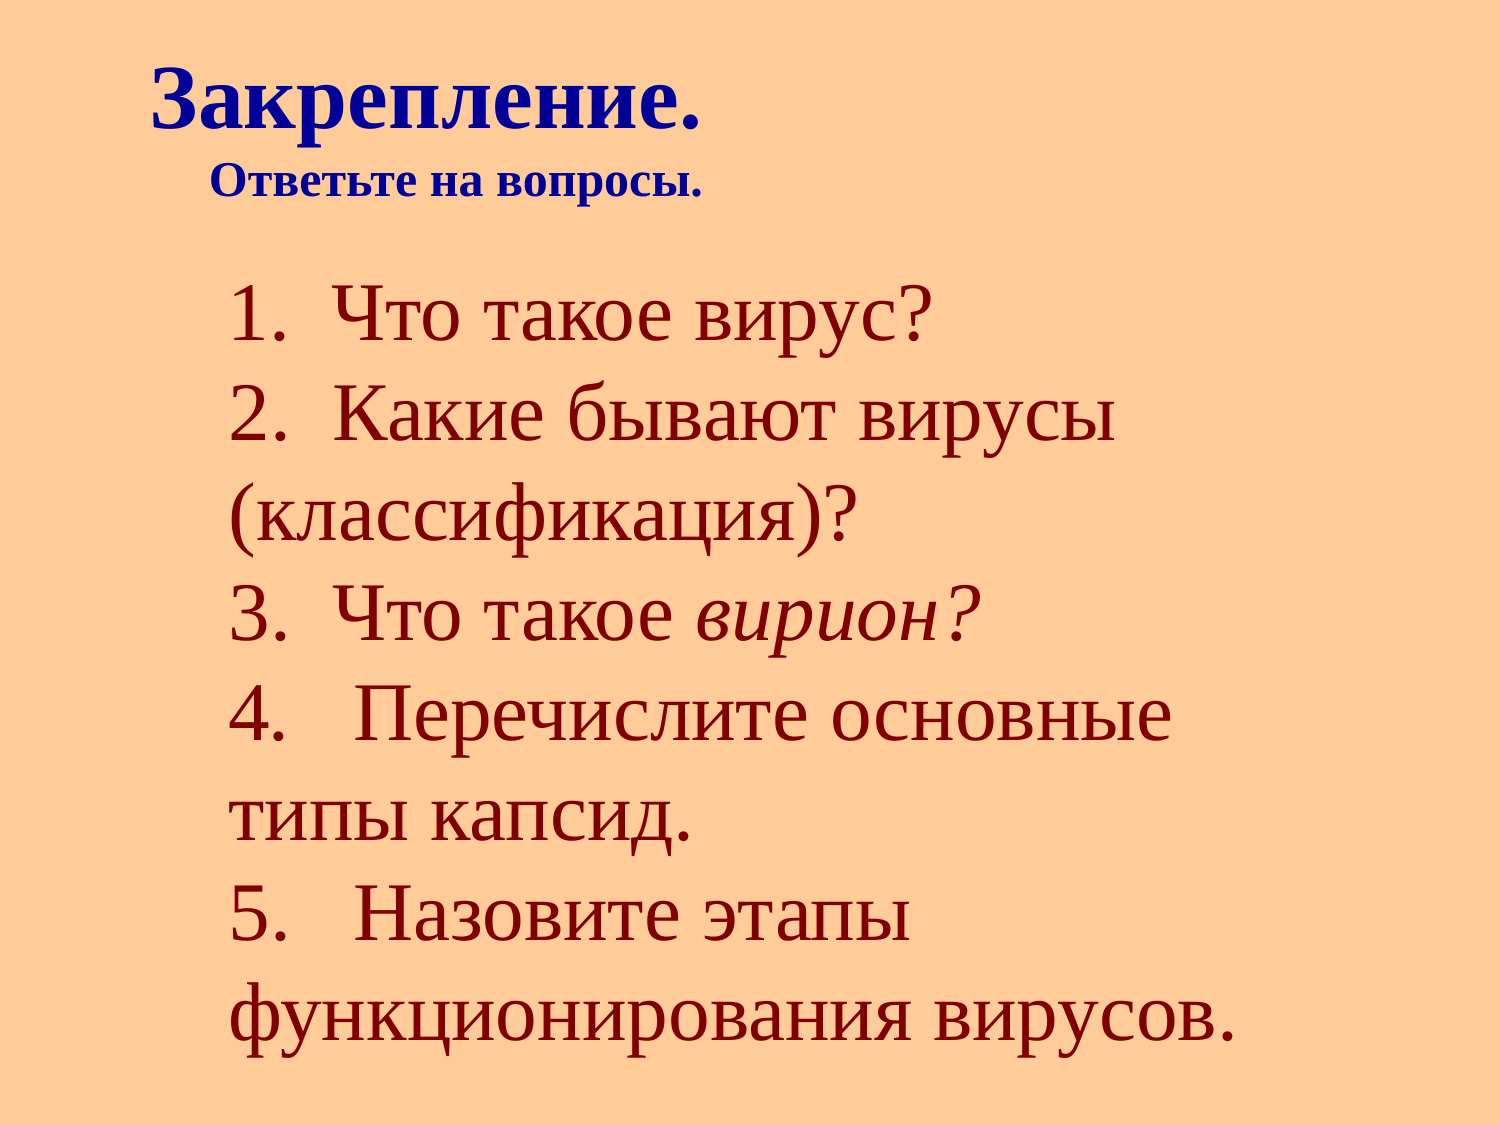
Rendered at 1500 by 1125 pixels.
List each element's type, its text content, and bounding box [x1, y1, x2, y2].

title 1. Что такое вирус? 2. Какие бывают вирусы (классификация)? 3. Что такое вирион? 4. Перечислите основные типы капсид. 5. Назовите этапы функционирования вирусов. [88, 243, 1364, 1071]
text_box Закрепление. Ответьте на вопросы. [134, 29, 718, 215]
